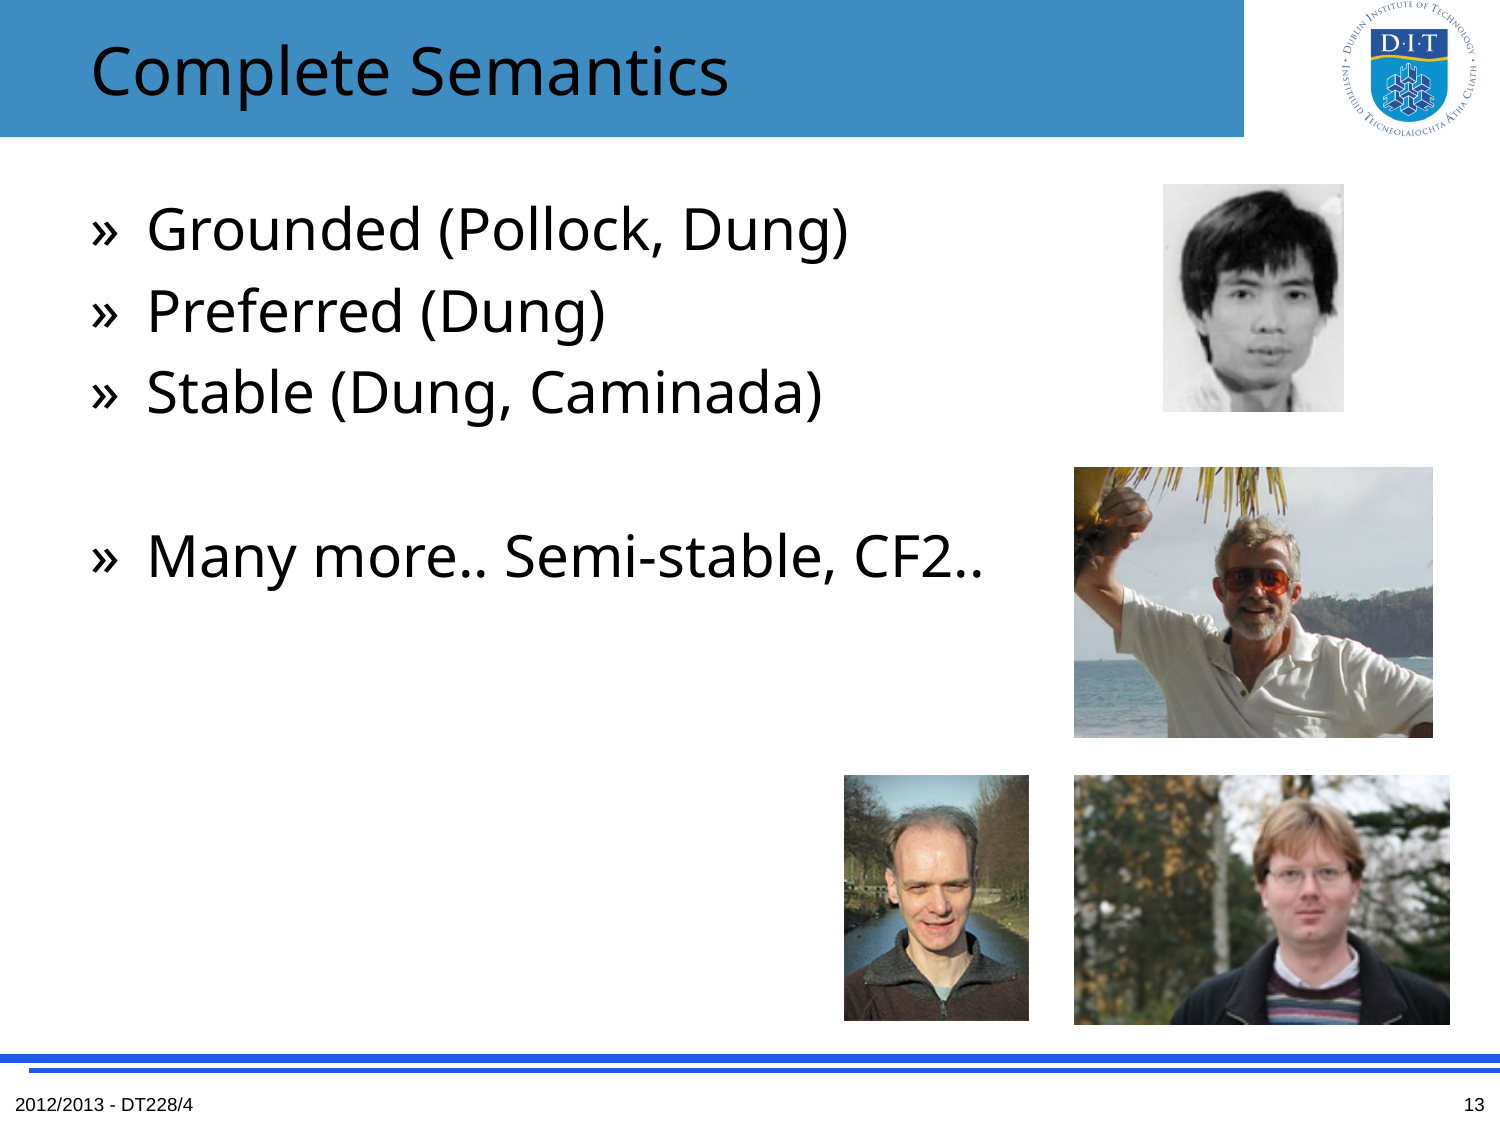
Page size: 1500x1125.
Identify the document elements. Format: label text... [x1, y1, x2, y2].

title Complete Semantics [74, 0, 1105, 138]
list Grounded (Pollock, Dung) Preferred (Dung) Stable (Dung, Caminada) Many more.. Semi-stable, CF2.. [74, 184, 1426, 1051]
picture [1340, 0, 1478, 138]
picture [1163, 184, 1344, 412]
slide_number 13 [1149, 1084, 1500, 1125]
picture [1073, 774, 1450, 1026]
slide_number 2012/2013 - DT228/4 [0, 1084, 351, 1125]
picture [1073, 467, 1433, 738]
picture [844, 774, 1029, 1021]
